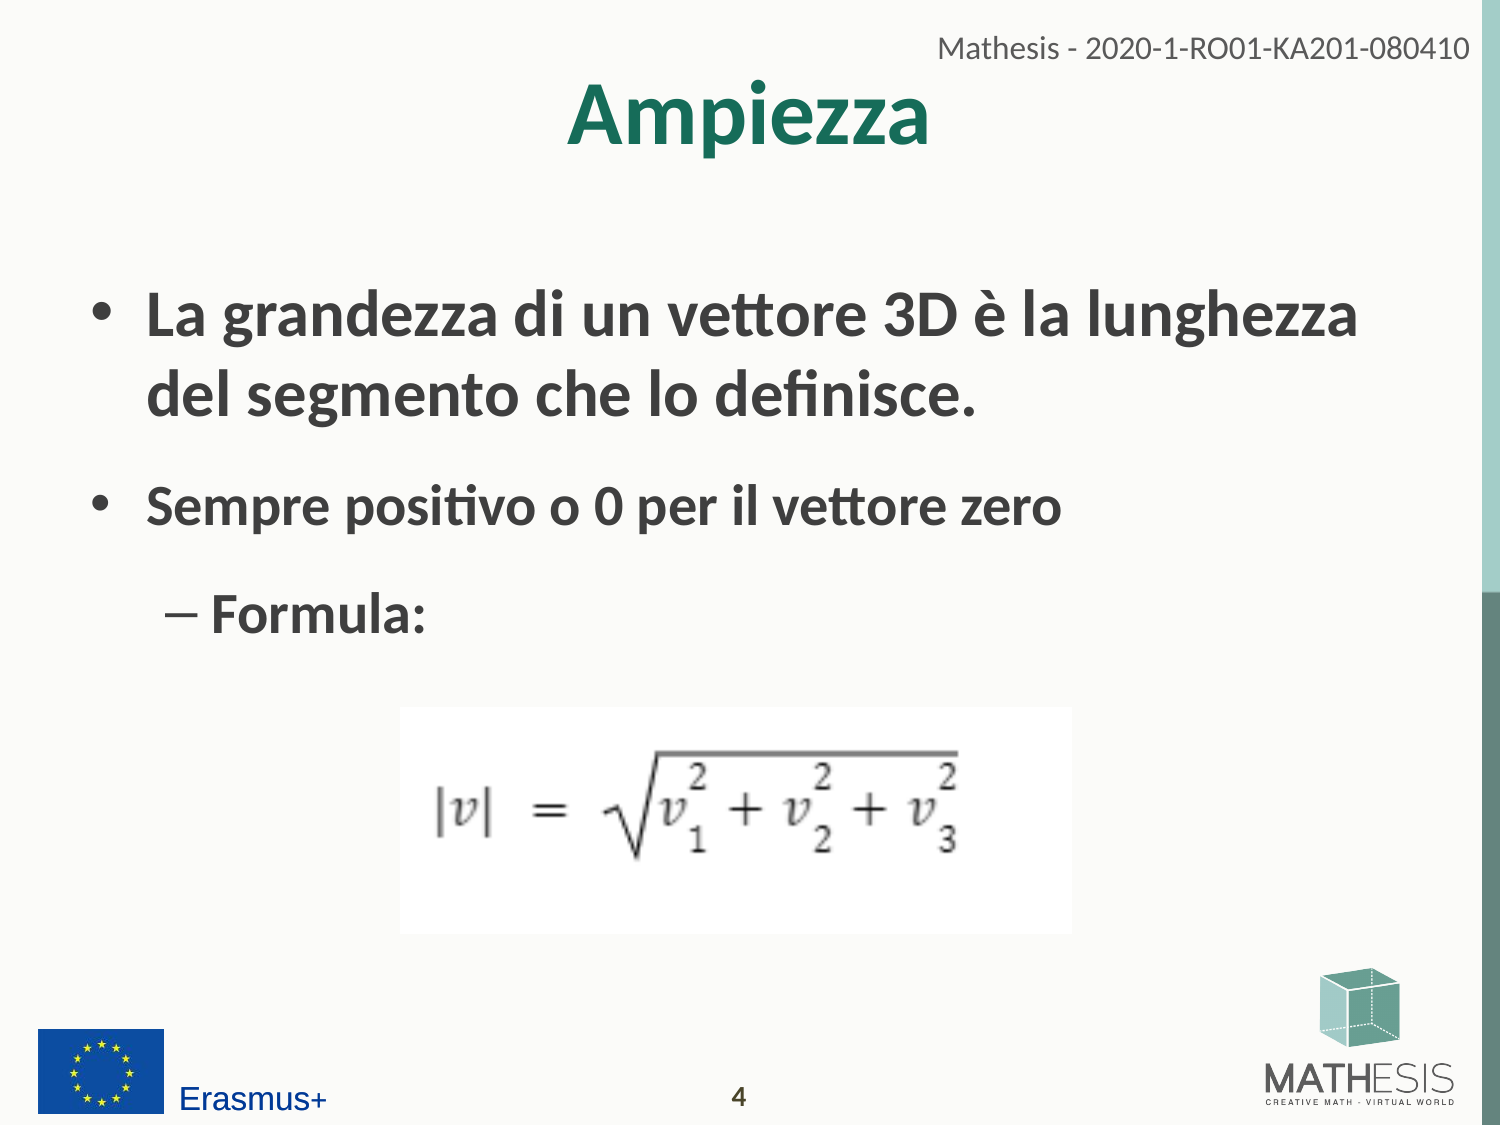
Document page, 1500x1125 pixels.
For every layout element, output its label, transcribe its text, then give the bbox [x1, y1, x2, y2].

picture [400, 707, 1072, 934]
list La grandezza di un vettore 3D è la lunghezza del segmento che lo definisce. Sempre positivo o 0 per il vettore zero Formula: [75, 262, 1425, 1005]
picture [38, 1029, 164, 1114]
title Ampiezza [75, 45, 1425, 233]
